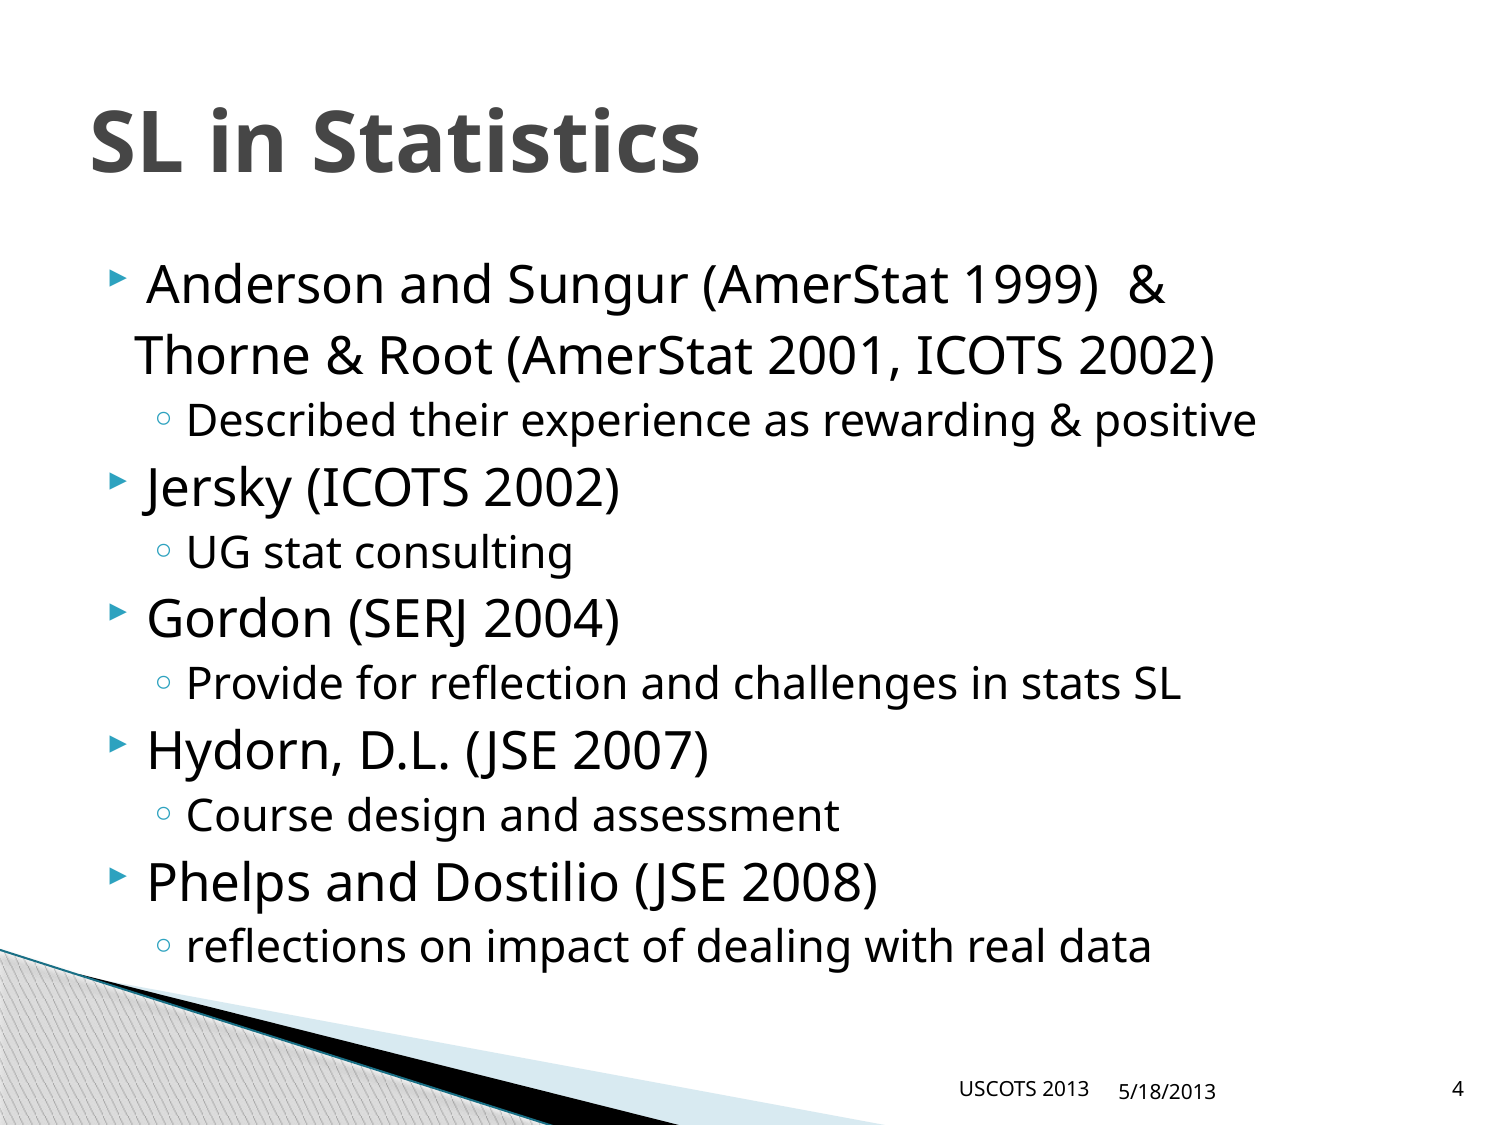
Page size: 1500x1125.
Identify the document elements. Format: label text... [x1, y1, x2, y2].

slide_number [1105, 1051, 1418, 1112]
footer USCOTS 2013 [718, 1051, 1105, 1112]
slide_number 4 [1418, 1051, 1479, 1112]
title SL in Statistics [75, 45, 1425, 233]
list Anderson and Sungur (AmerStat 1999) & Thorne & Root (AmerStat 2001, ICOTS 2002) Described their experience as rewarding & positive Jersky (ICOTS 2002) UG stat consulting Gordon (SERJ 2004) Provide for reflection and challenges in stats SL Hydorn, D.L. (JSE 2007) Course design and assessment Phelps and Dostilio (JSE 2008) reflections on impact of dealing with real data [75, 243, 1425, 986]
